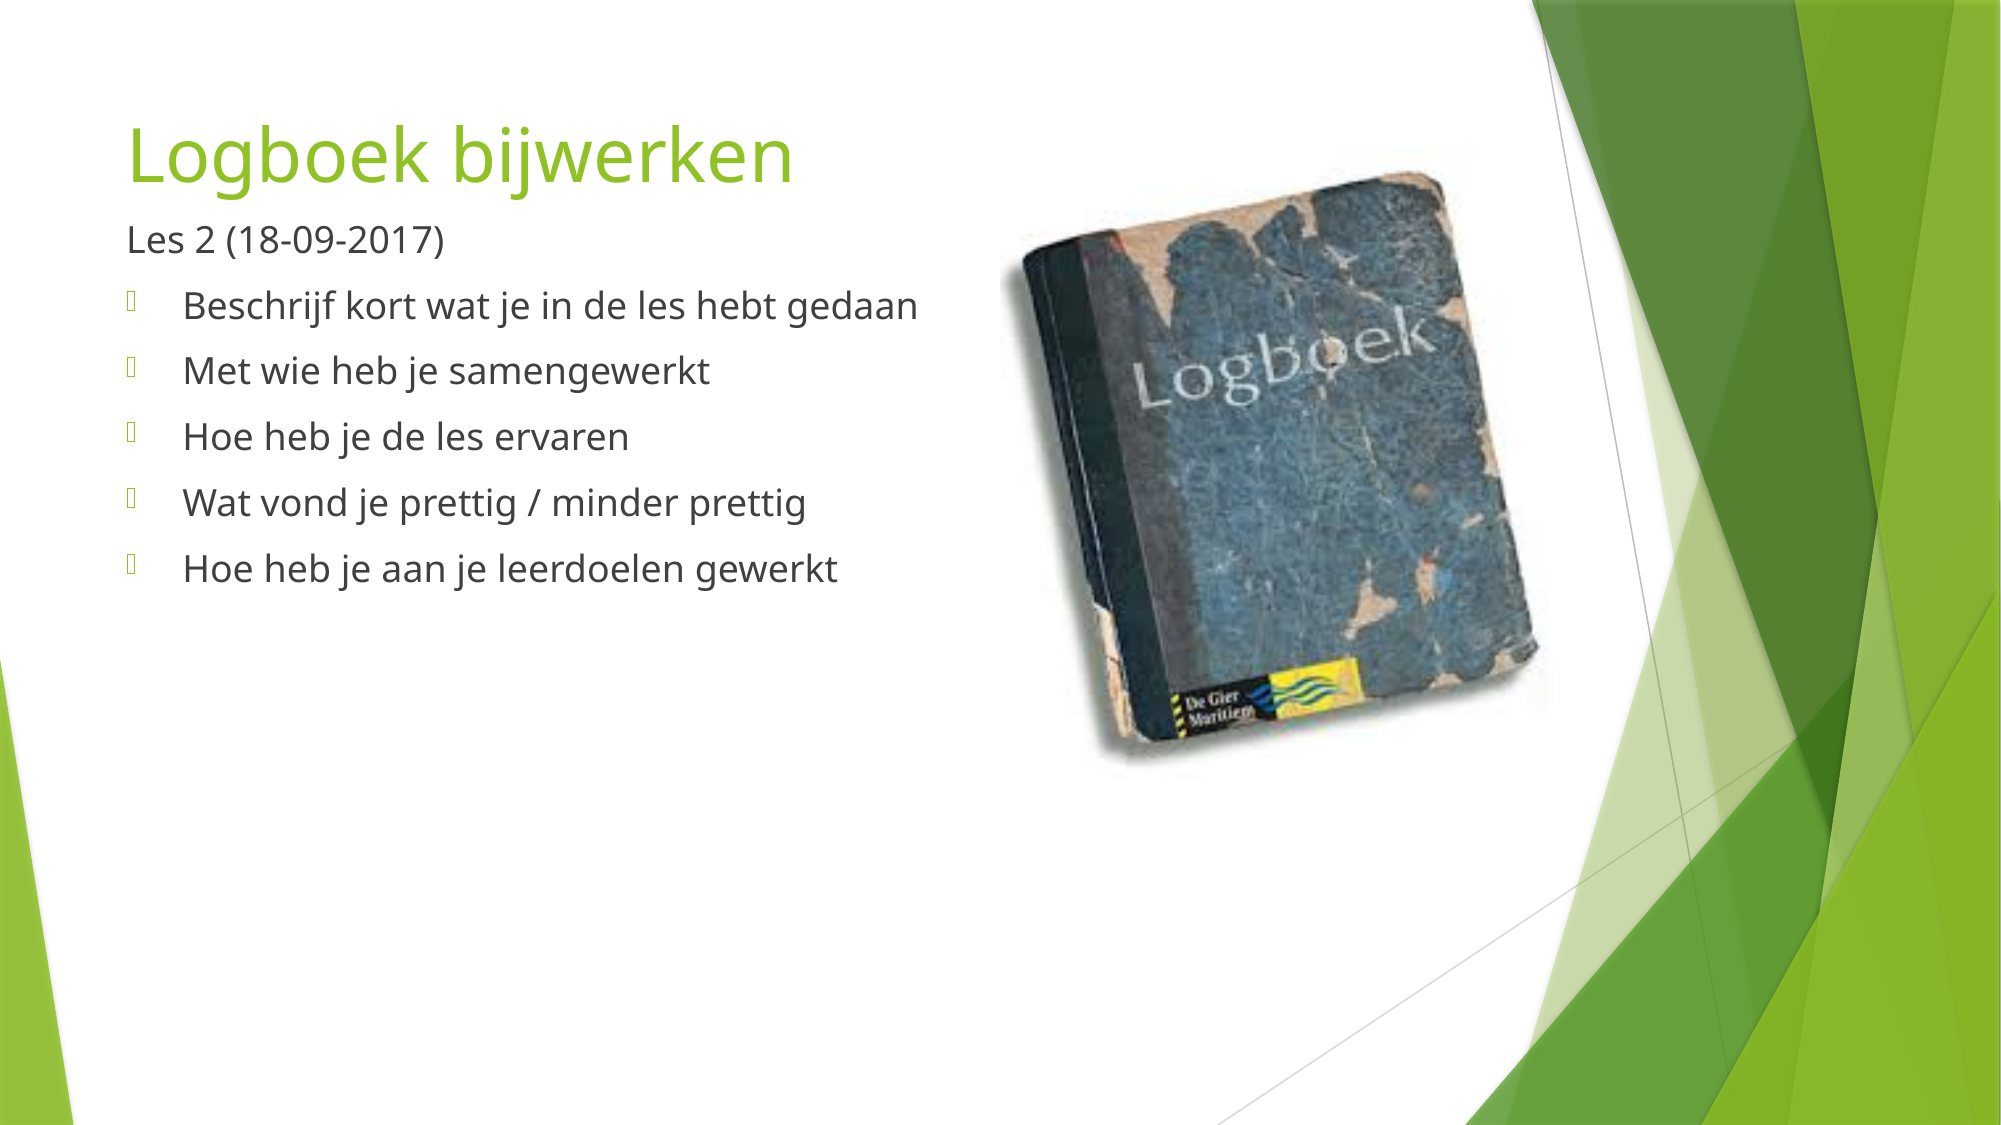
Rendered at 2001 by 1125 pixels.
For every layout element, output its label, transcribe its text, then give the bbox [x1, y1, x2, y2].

list Les 2 (18-09-2017) Beschrijf kort wat je in de les hebt gedaan Met wie heb je samengewerkt Hoe heb je de les ervaren Wat vond je prettig / minder prettig Hoe heb je aan je leerdoelen gewerkt [111, 208, 1522, 845]
title Logboek bijwerken [111, 99, 1522, 208]
picture [1000, 147, 1554, 781]
